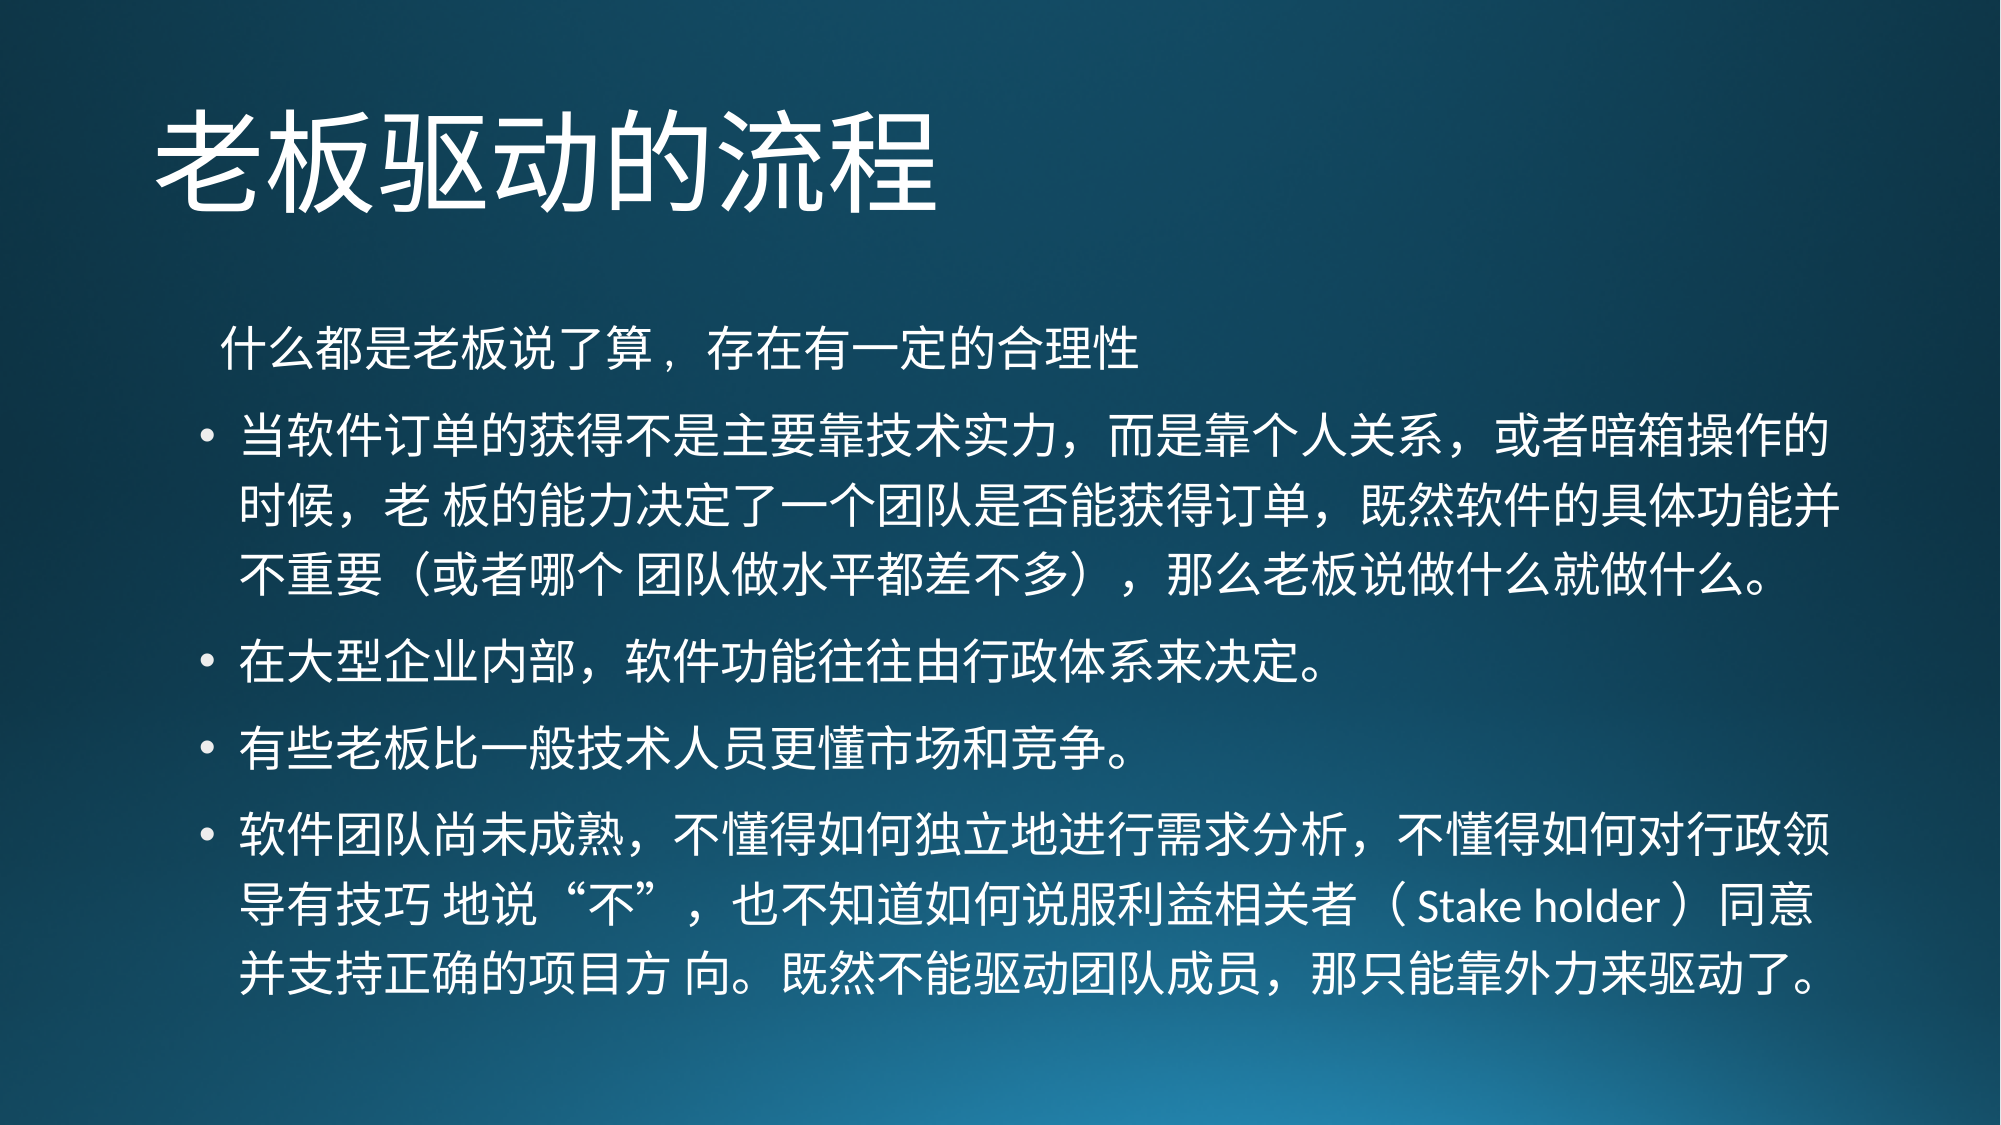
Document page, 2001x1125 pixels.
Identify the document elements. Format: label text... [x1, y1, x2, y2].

list 什么都是老板说了算, 存在有一定的合理性 当软件订单的获得不是主要靠技术实力，而是靠个人关系，或者暗箱操作的时候，老 板的能力决定了一个团队是否能获得订单，既然软件的具体功能并不重要（或者哪个 团队做水平都差不多），那么老板说做什么就做什么。 在大型企业内部，软件功能往往由行政体系来决定。 有些老板比一般技术人员更懂市场和竞争。 软件团队尚未成熟，不懂得如何独立地进行需求分析，不懂得如何对行政领导有技巧 地说“不”，也不知道如何说服利益相关者（Stake holder）同意并支持正确的项目方 向。既然不能驱动团队成员，那只能靠外力来驱动了。 [183, 299, 1863, 1014]
title 老板驱动的流程 [137, 59, 1863, 278]
picture [0, 0, 2001, 1125]
